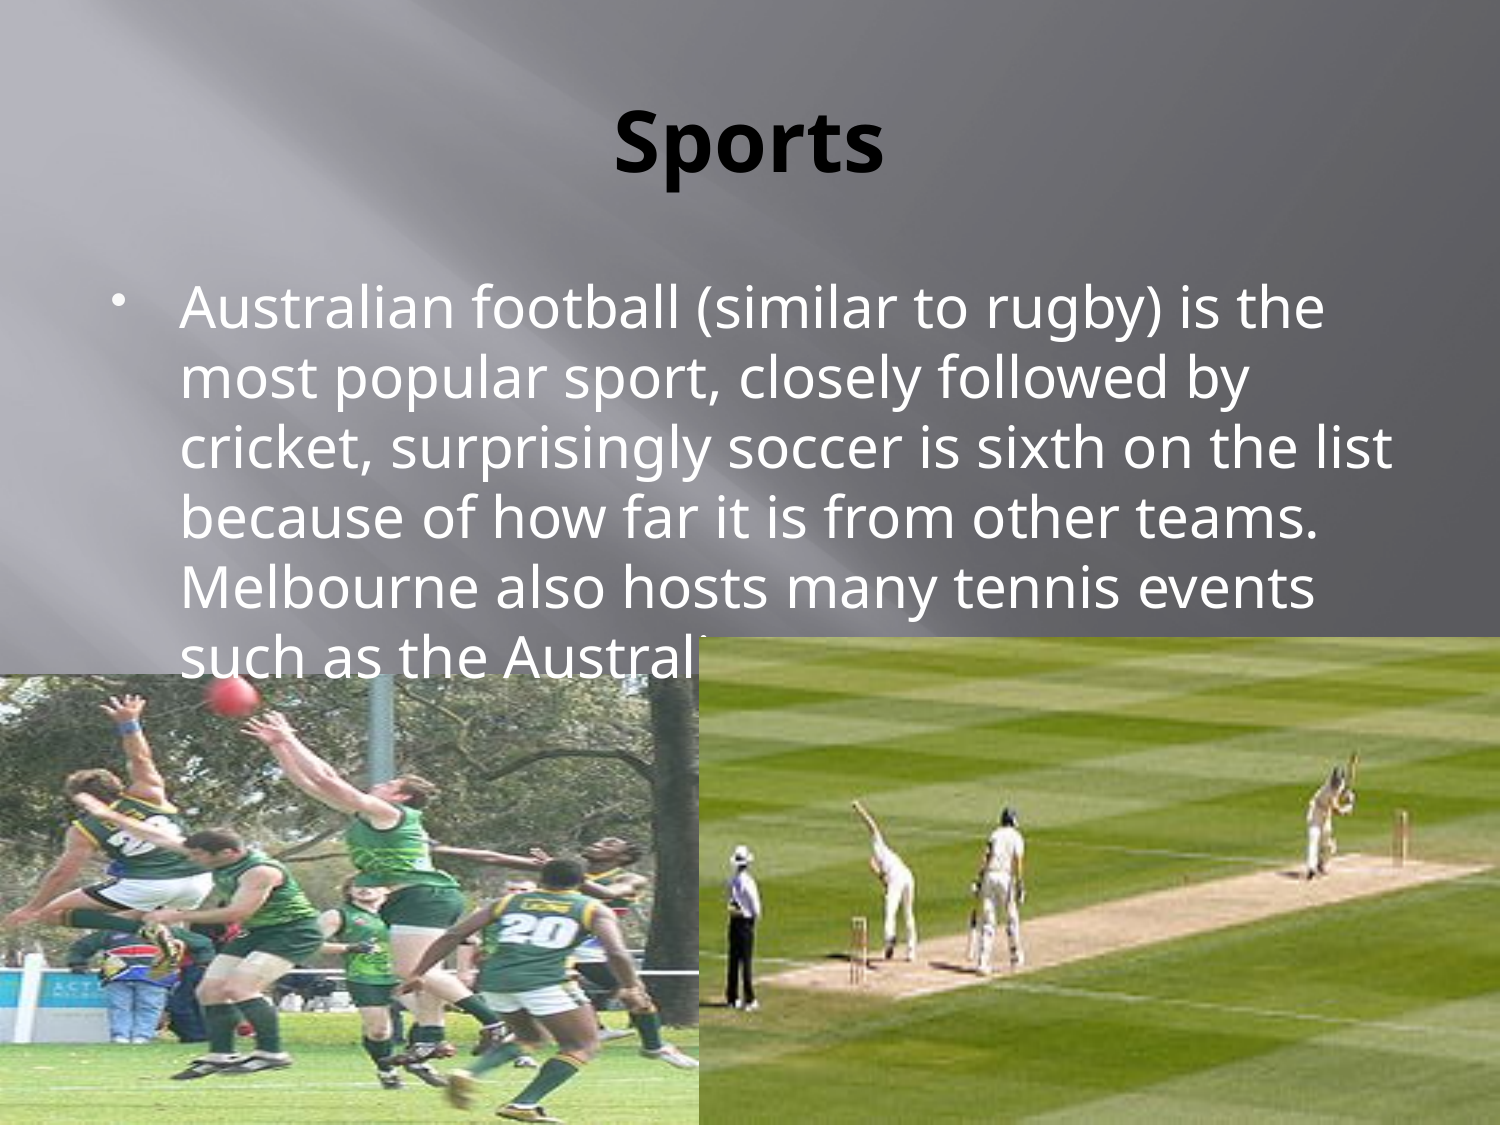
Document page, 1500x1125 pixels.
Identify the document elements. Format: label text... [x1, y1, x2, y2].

title Sports [75, 45, 1425, 233]
list Australian football (similar to rugby) is the most popular sport, closely followed by cricket, surprisingly soccer is sixth on the list because of how far it is from other teams. Melbourne also hosts many tennis events such as the Australian open. [75, 262, 1425, 674]
picture [0, 637, 1500, 1125]
